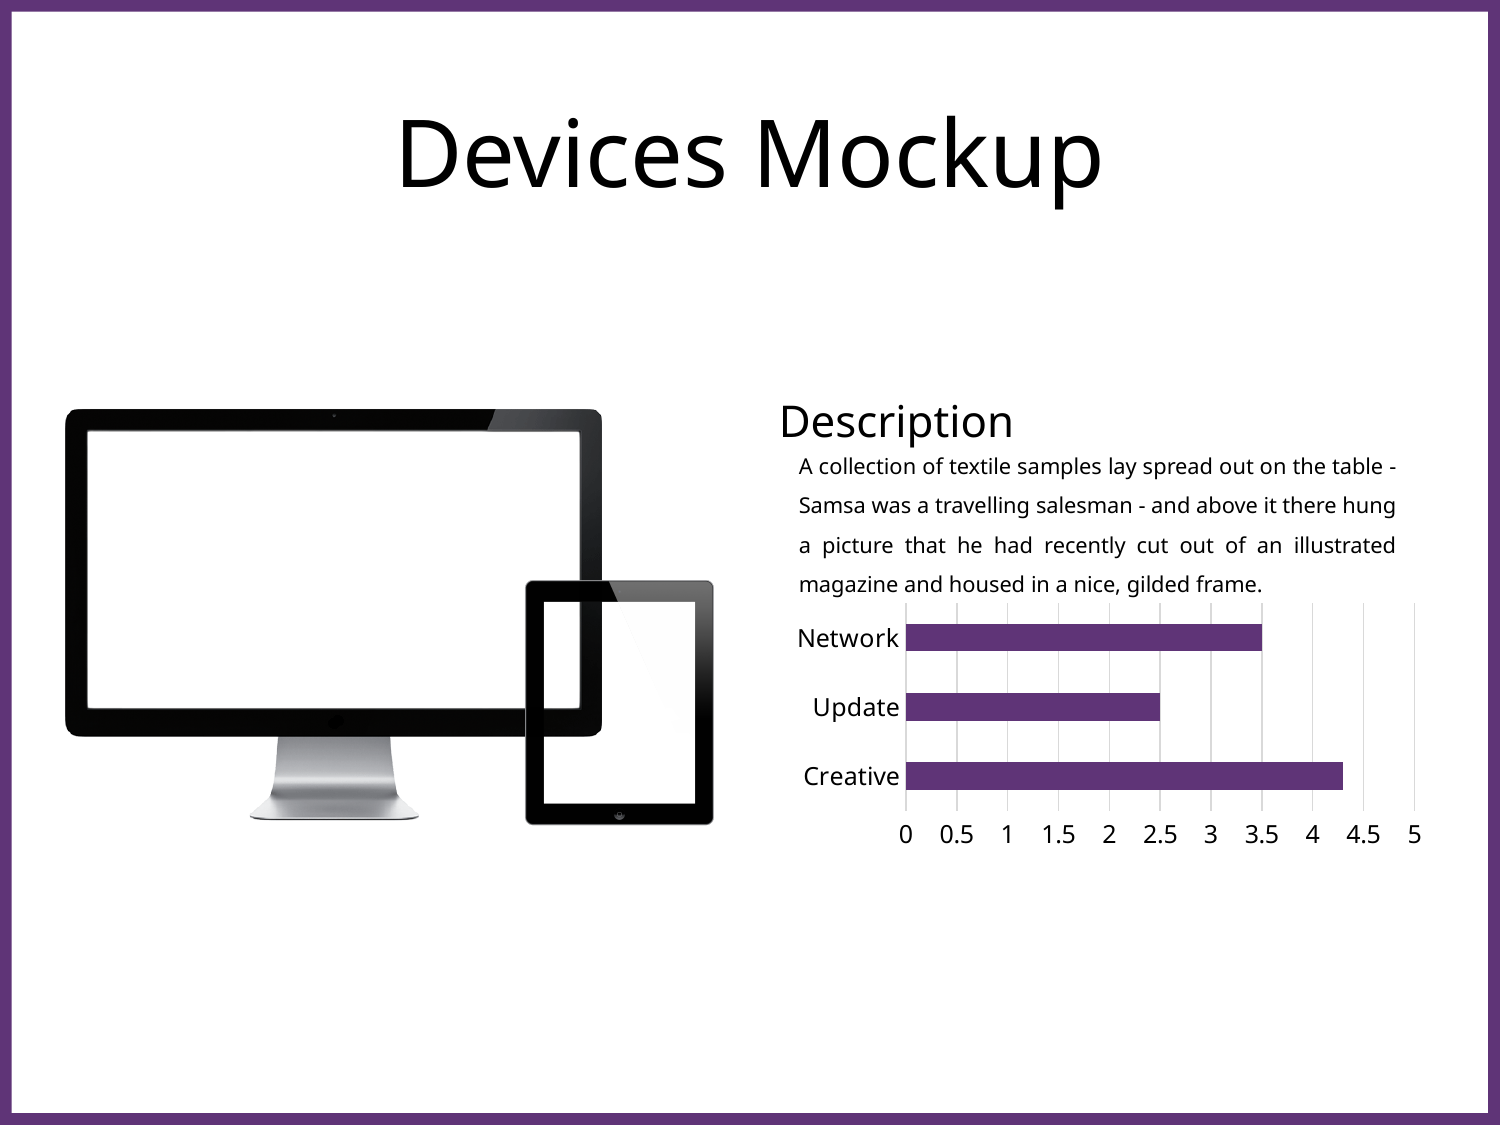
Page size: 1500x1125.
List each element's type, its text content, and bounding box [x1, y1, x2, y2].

title Devices Mockup [324, 97, 1176, 218]
text_box A collection of textile samples lay spread out on the table - Samsa was a travelling salesman - and above it there hung a picture that he had recently cut out of an illustrated magazine and housed in a nice, gilded frame. [783, 432, 1413, 597]
text_box Description [763, 386, 1029, 454]
picture [65, 386, 716, 841]
chart [783, 597, 1435, 857]
